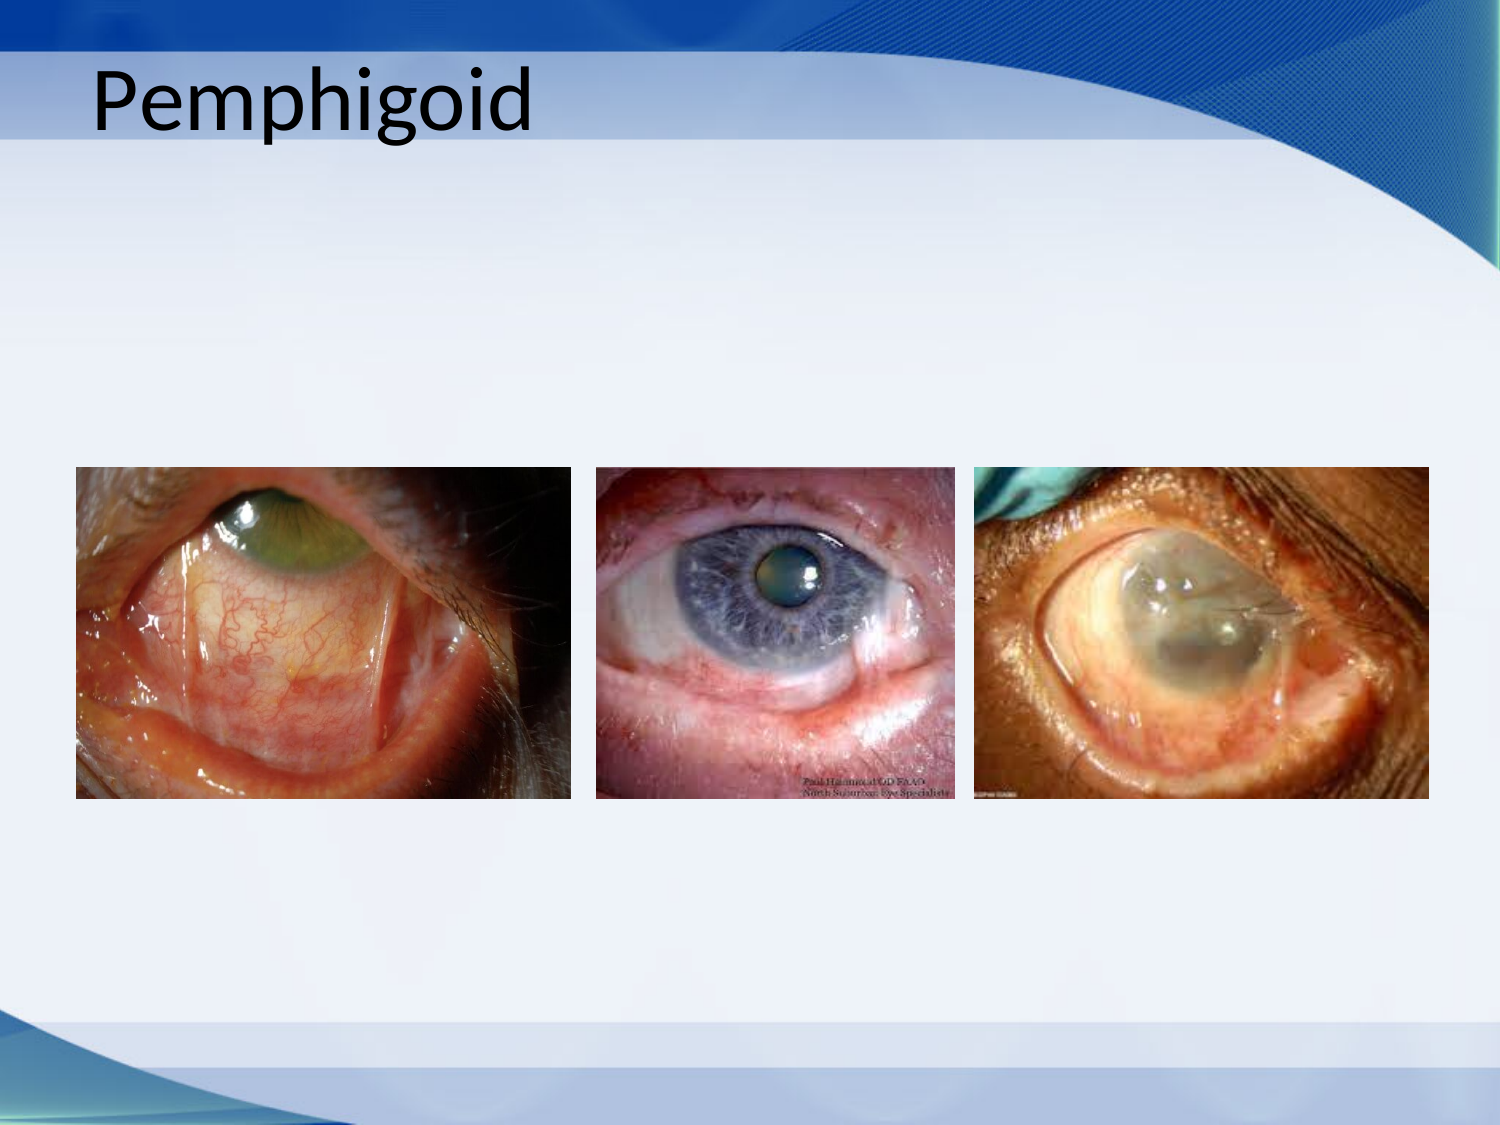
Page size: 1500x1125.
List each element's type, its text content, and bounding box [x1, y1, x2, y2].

picture [0, 0, 1500, 1125]
title Pemphigoid [76, 0, 1427, 188]
